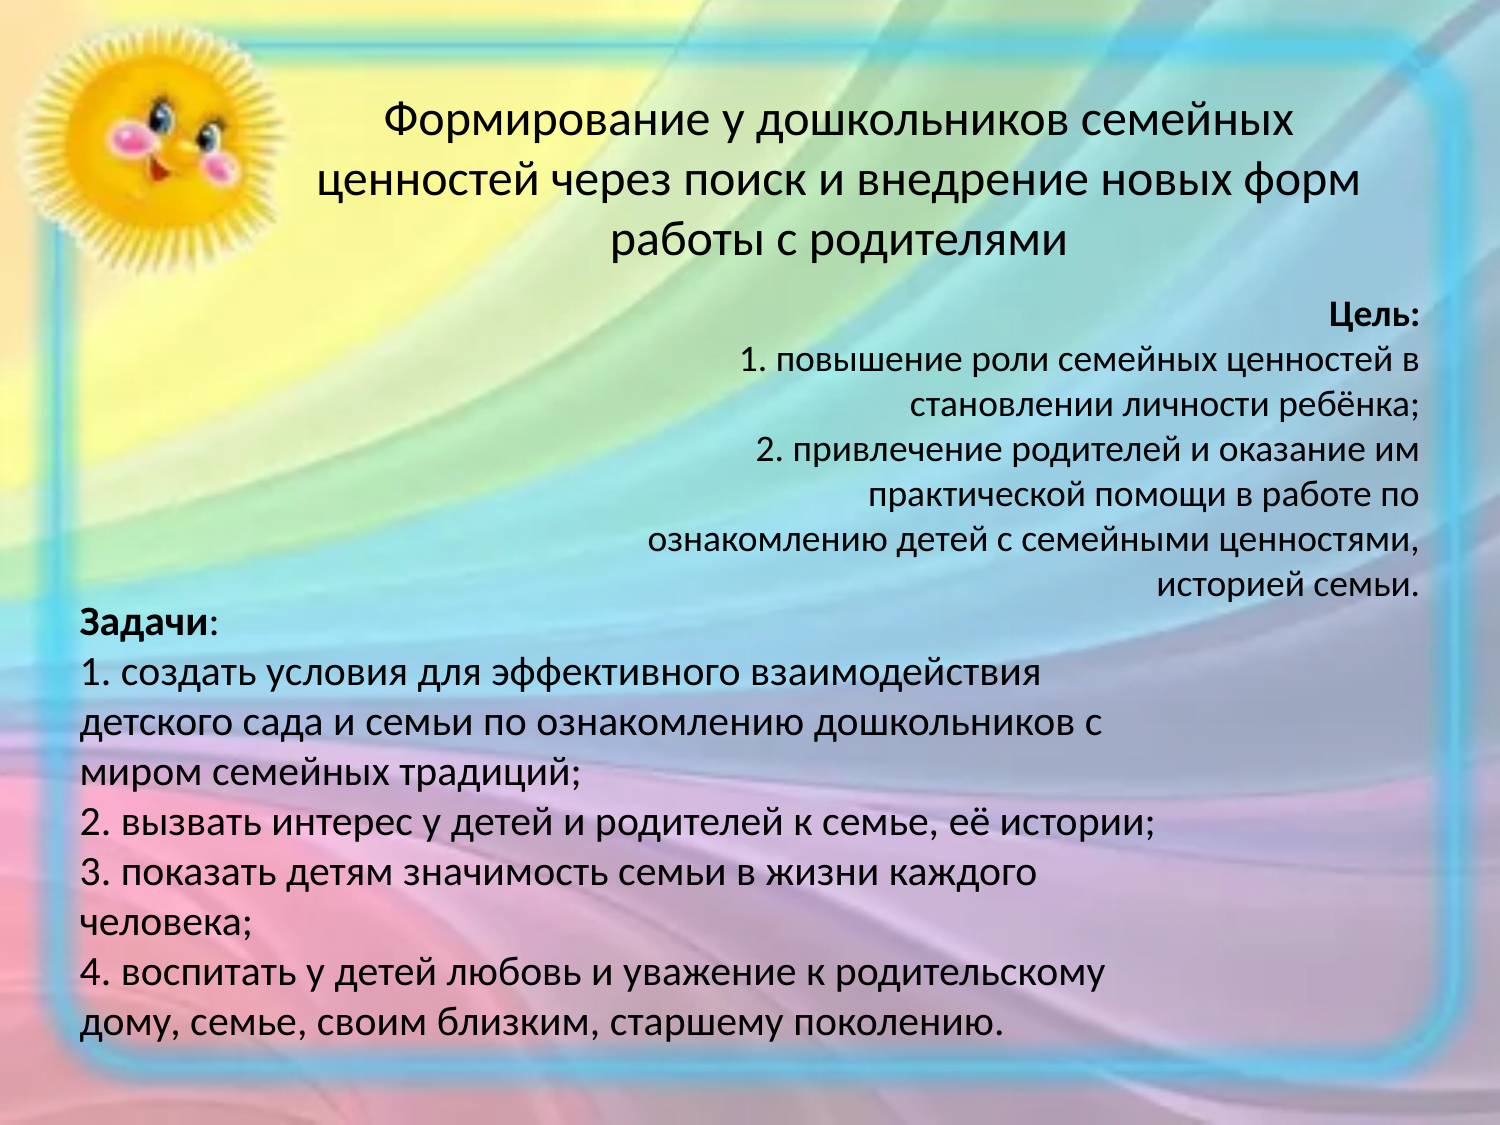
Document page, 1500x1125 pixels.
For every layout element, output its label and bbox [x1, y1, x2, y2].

list [0, 0, 1500, 1125]
